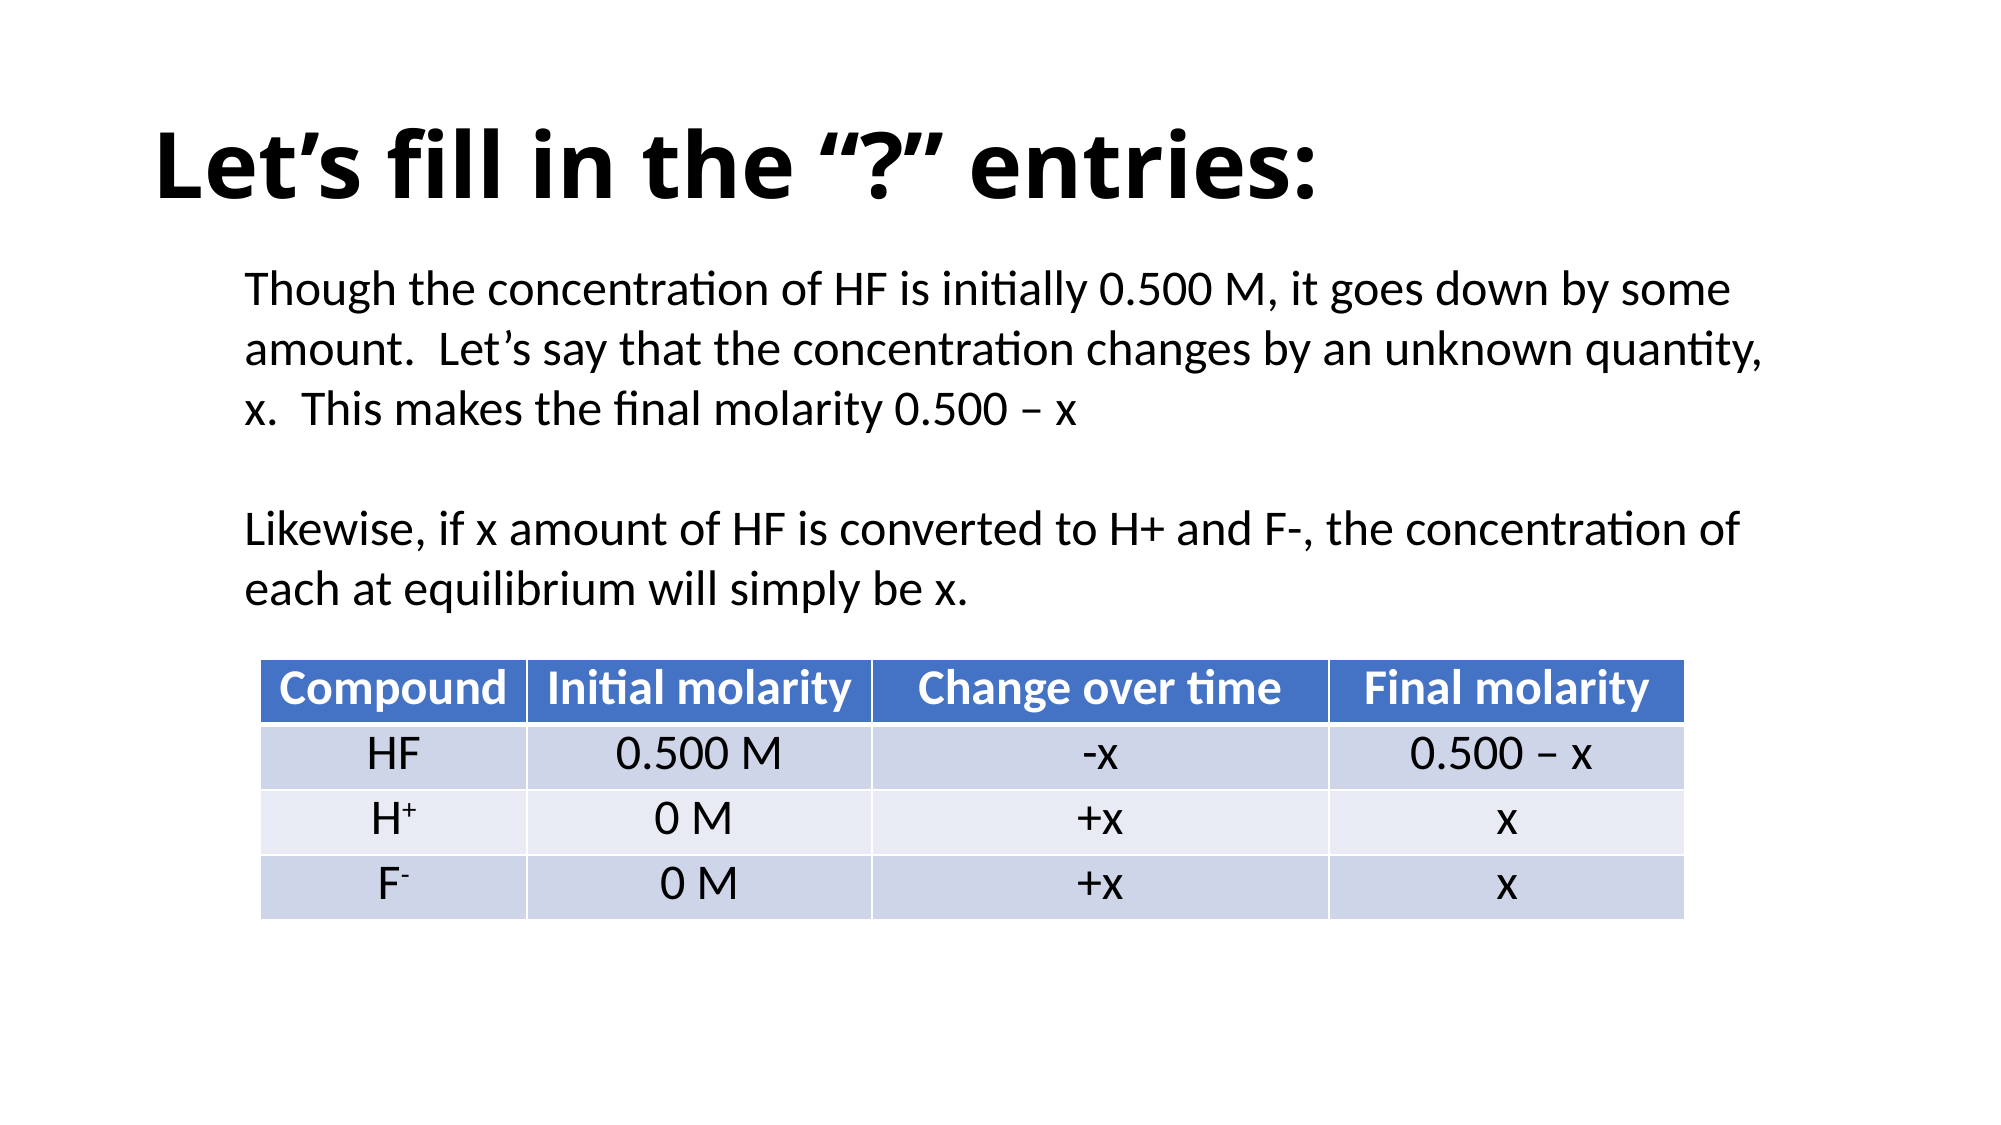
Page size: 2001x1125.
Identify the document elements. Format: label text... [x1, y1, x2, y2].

table_header Compound [261, 660, 526, 722]
table_cell 0.500 M [528, 727, 871, 789]
table_cell F- [261, 856, 526, 919]
title Let’s fill in the “?” entries: [137, 59, 1863, 278]
table_cell 0.500 – x [1330, 727, 1684, 789]
table_header Final molarity [1330, 660, 1684, 722]
table_cell H+ [261, 791, 526, 854]
table_cell x [1330, 856, 1684, 919]
table_cell 0 M [528, 791, 871, 854]
text_box Though the concentration of HF is initially 0.500 M, it goes down by some amount. Let’s say that the concentration changes by an unknown quantity, x. This makes the final molarity 0.500 – x Likewise, if x amount of HF is converted to H+ and F-, the concentration of each at equilibrium will simply be x. [229, 248, 1779, 624]
table_header Change over time [873, 660, 1328, 722]
table_cell x [1330, 791, 1684, 854]
table_header Initial molarity [528, 660, 871, 722]
table_cell +x [873, 856, 1328, 919]
table_cell HF [261, 727, 526, 789]
table_cell +x [873, 791, 1328, 854]
table_cell -x [873, 727, 1328, 789]
table_cell 0 M [528, 856, 871, 919]
